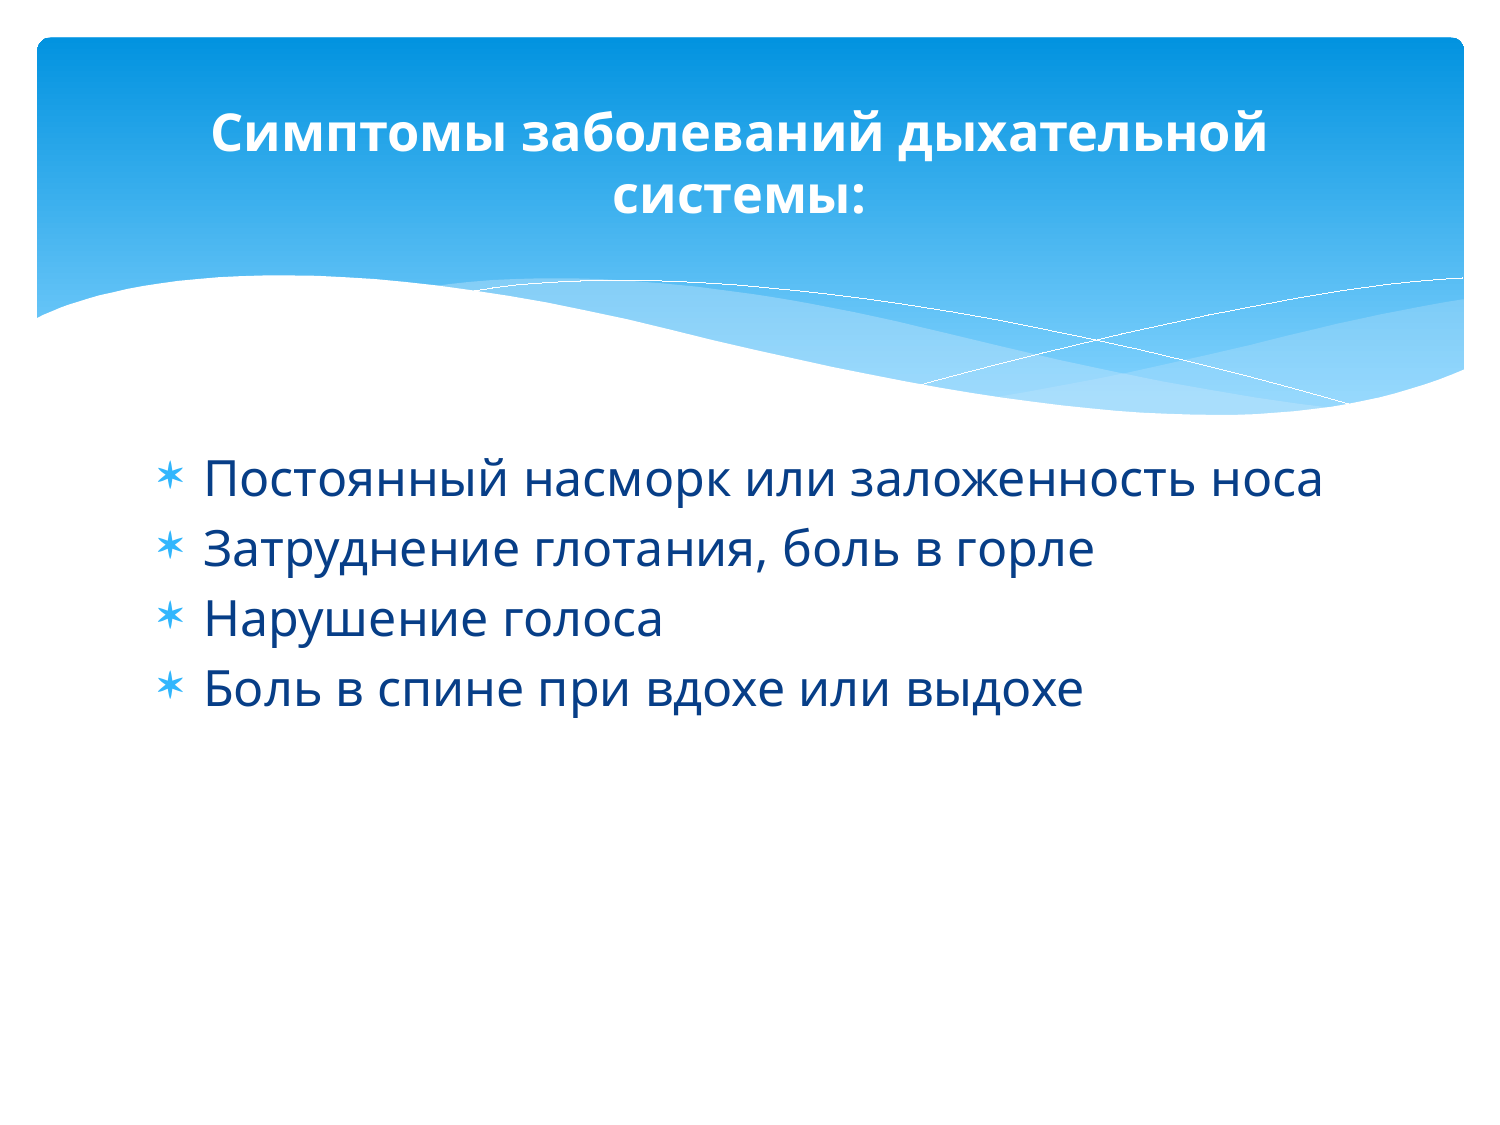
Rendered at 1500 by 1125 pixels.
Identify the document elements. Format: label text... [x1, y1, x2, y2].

list Постоянный насморк или заложенность носа Затруднение глотания, боль в горле Нарушение голоса Боль в спине при вдохе или выдохе [143, 438, 1359, 1005]
title Симптомы заболеваний дыхательной системы: [64, 90, 1415, 296]
